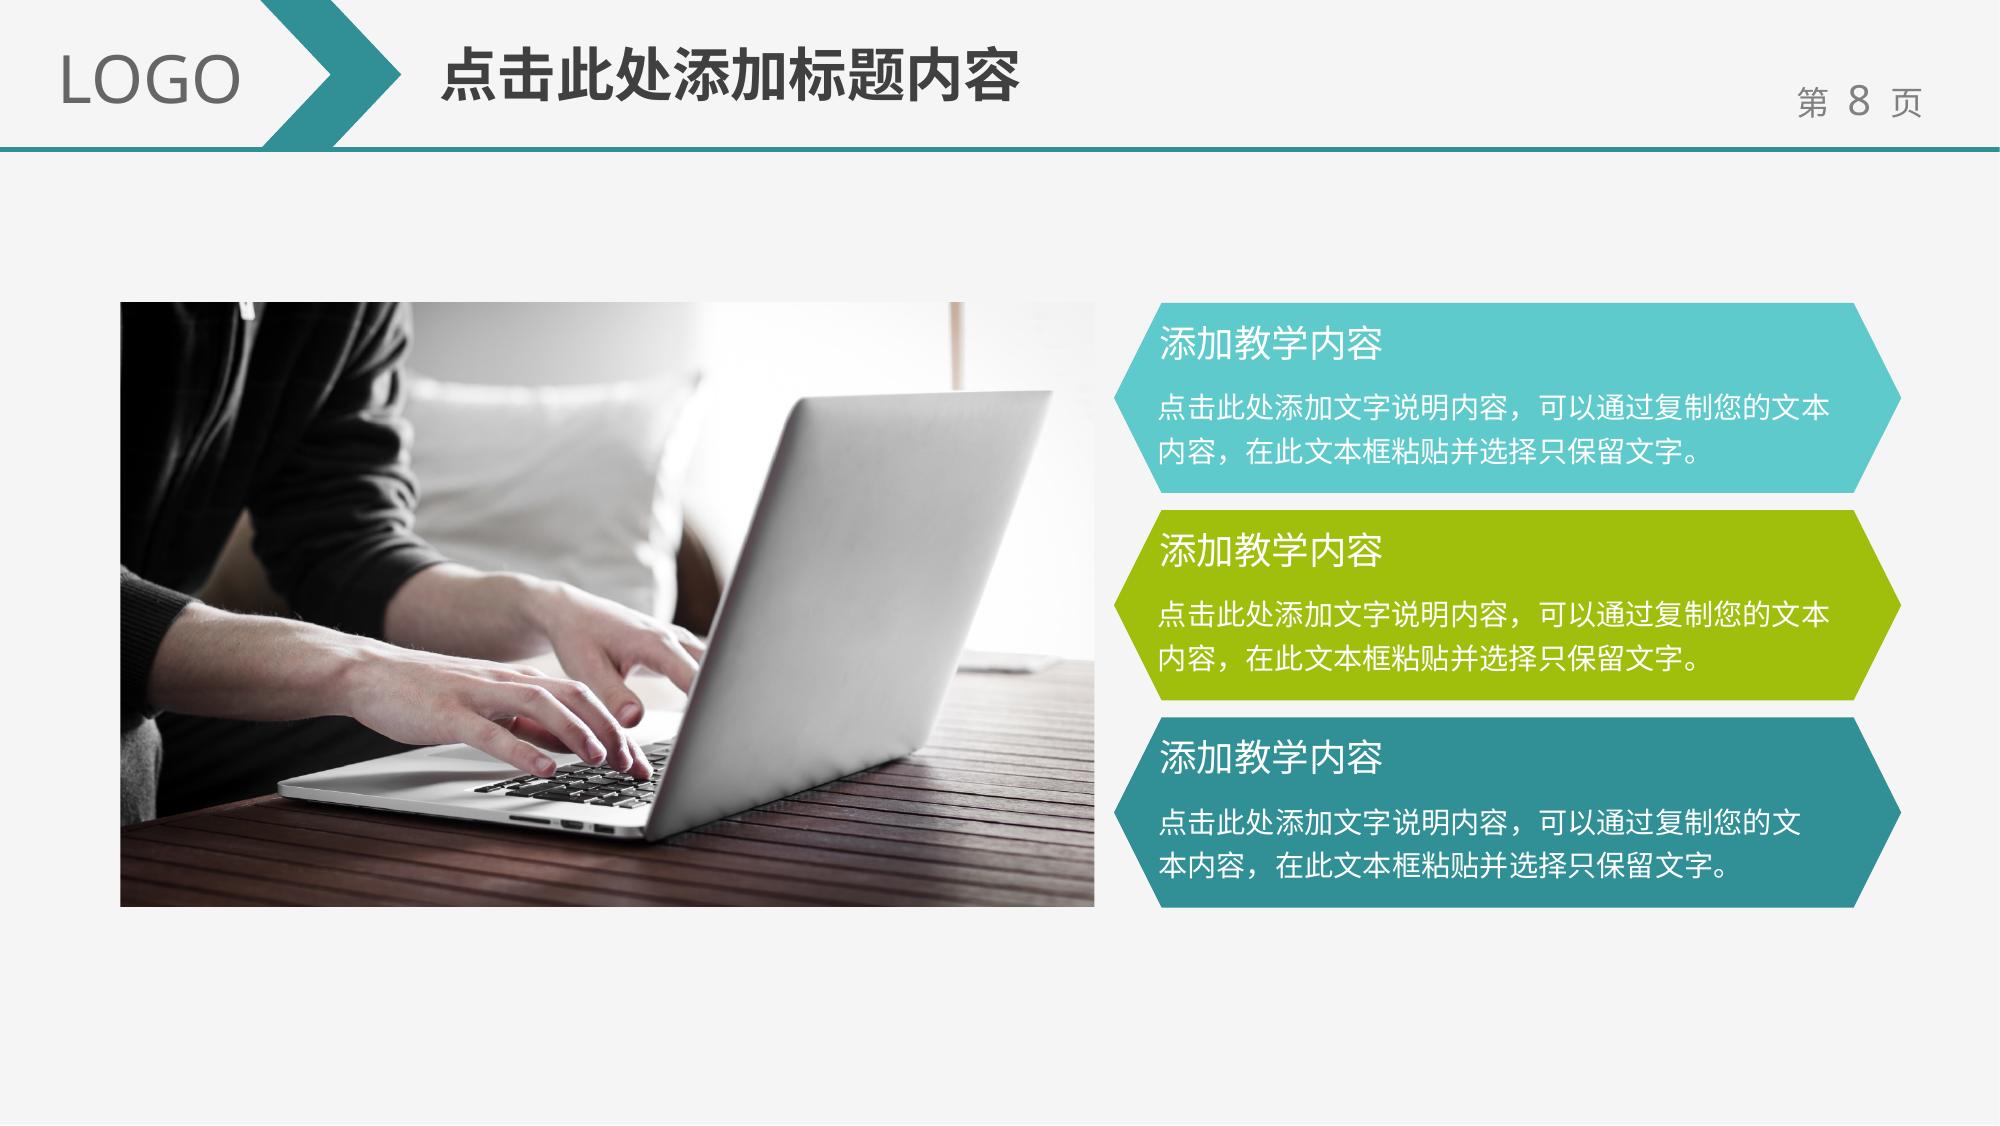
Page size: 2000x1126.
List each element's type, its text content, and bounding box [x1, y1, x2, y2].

text_box [258, 0, 403, 148]
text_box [1113, 717, 1902, 908]
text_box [1113, 302, 1902, 494]
text_box 点击此处添加标题内容 [424, 31, 1095, 116]
picture [120, 302, 1095, 907]
text_box LOGO [42, 29, 259, 125]
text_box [1113, 509, 1902, 701]
